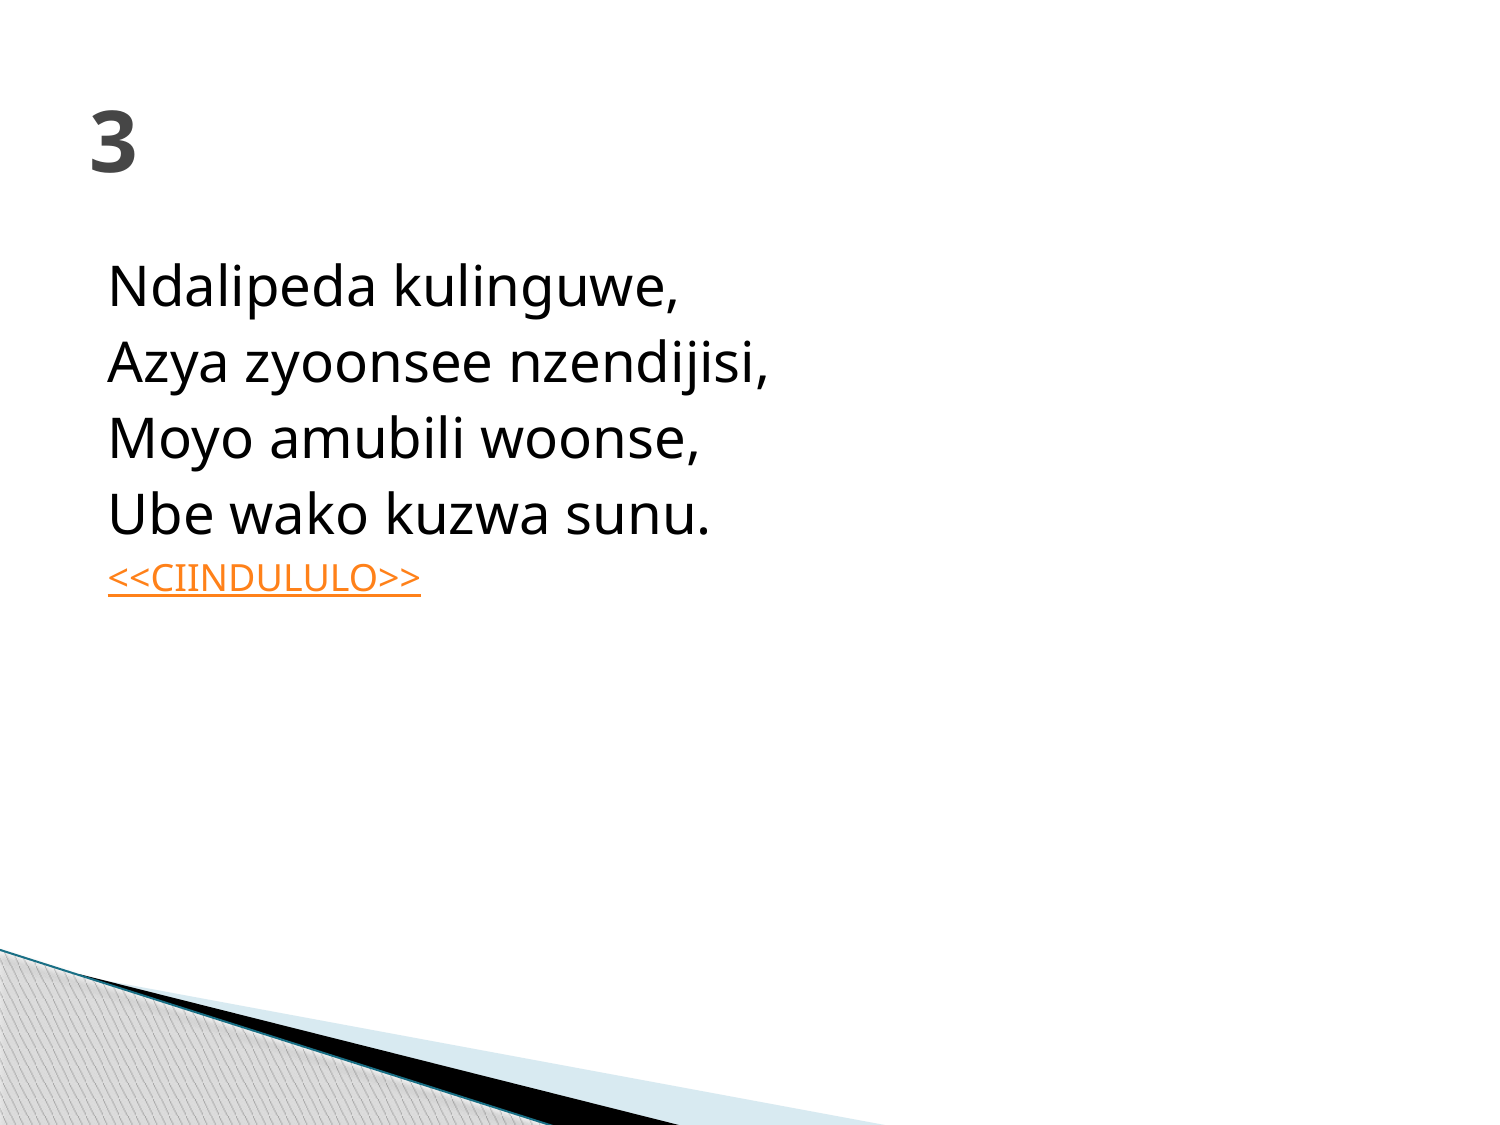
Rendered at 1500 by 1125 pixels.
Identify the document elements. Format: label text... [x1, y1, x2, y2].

title 3 [75, 45, 1425, 233]
list Ndalipeda kulinguwe, Azya zyoonsee nzendijisi, Moyo amubili woonse, Ube wako kuzwa sunu. <<CIINDULULO>> [75, 243, 1425, 986]
